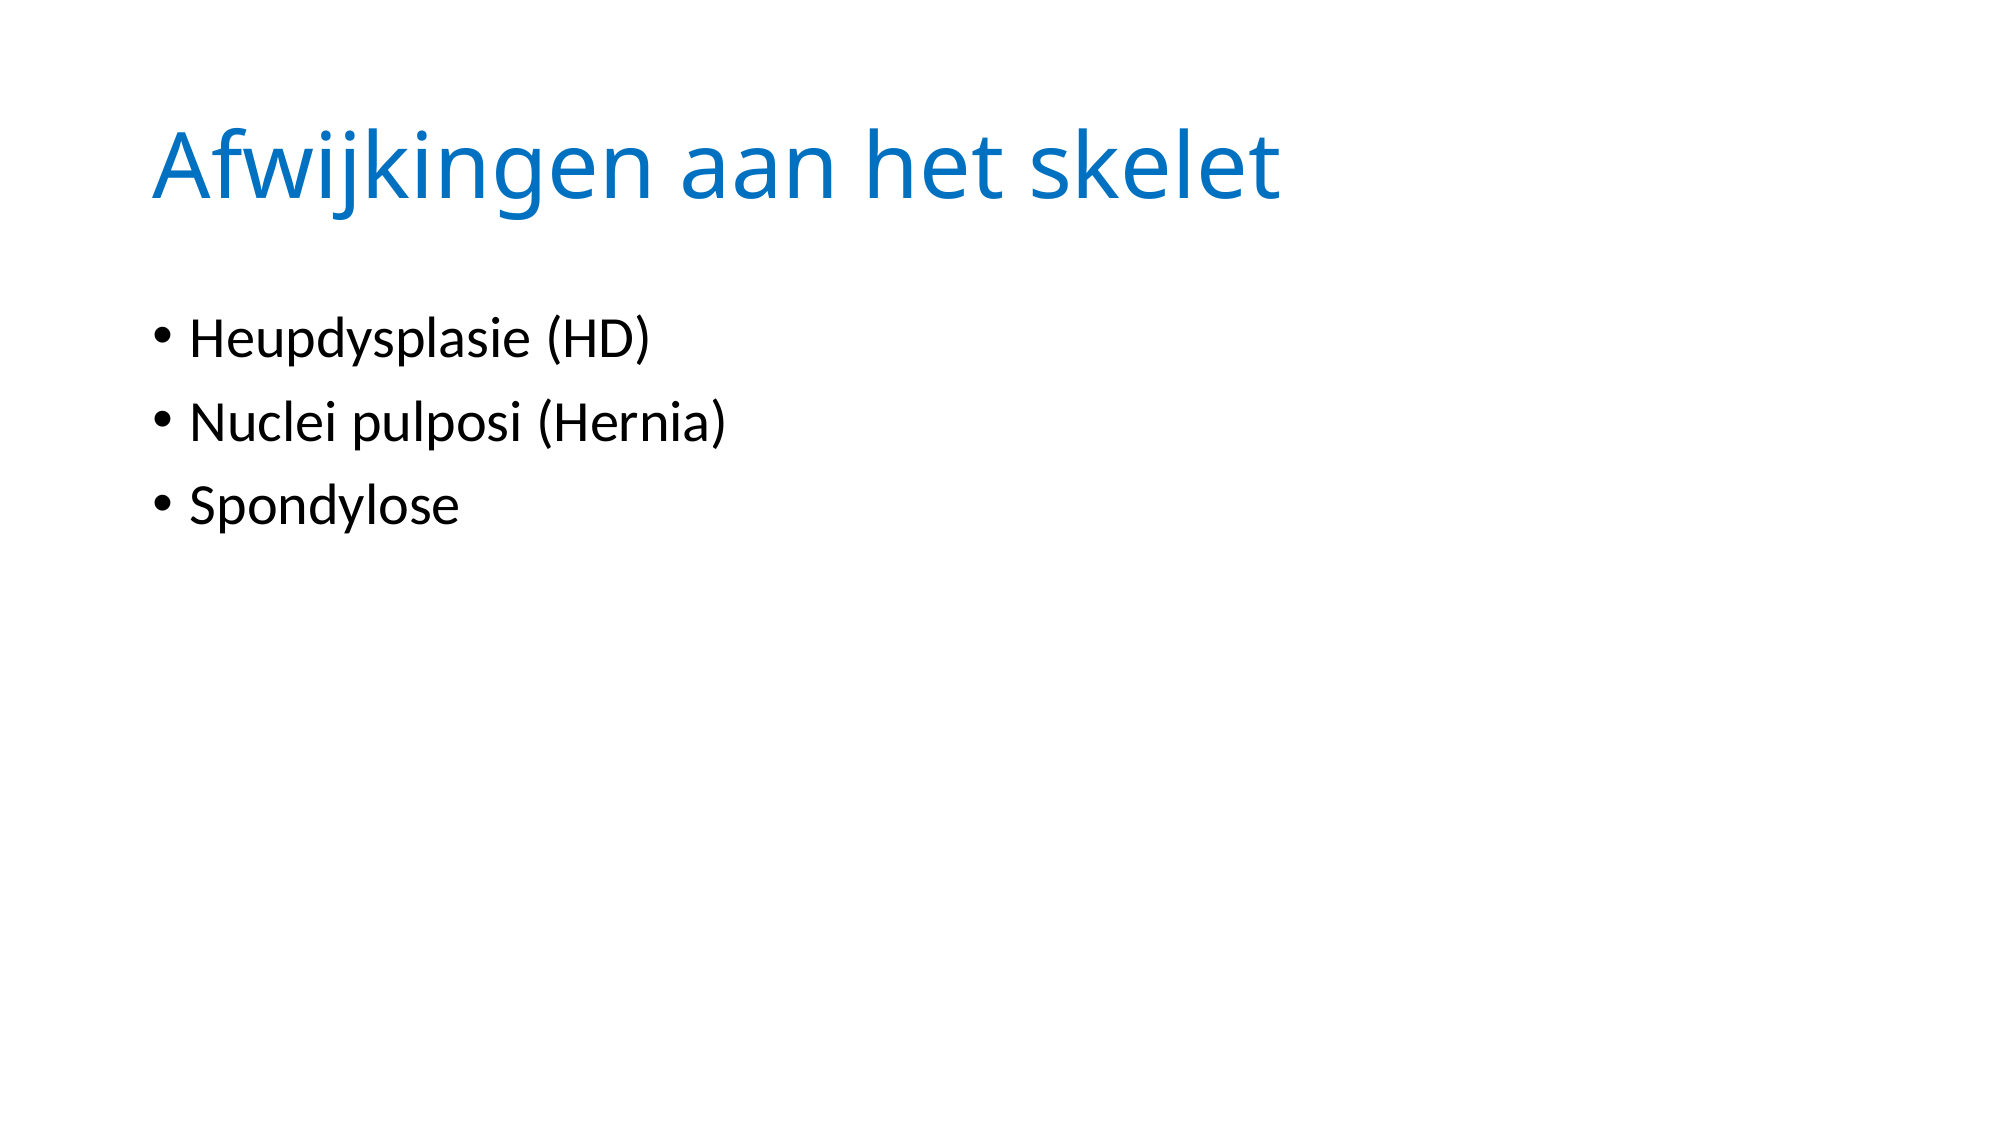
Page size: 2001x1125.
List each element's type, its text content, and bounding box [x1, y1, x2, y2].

list Heupdysplasie (HD) Nuclei pulposi (Hernia) Spondylose [137, 299, 1863, 1014]
title Afwijkingen aan het skelet [137, 59, 1863, 278]
